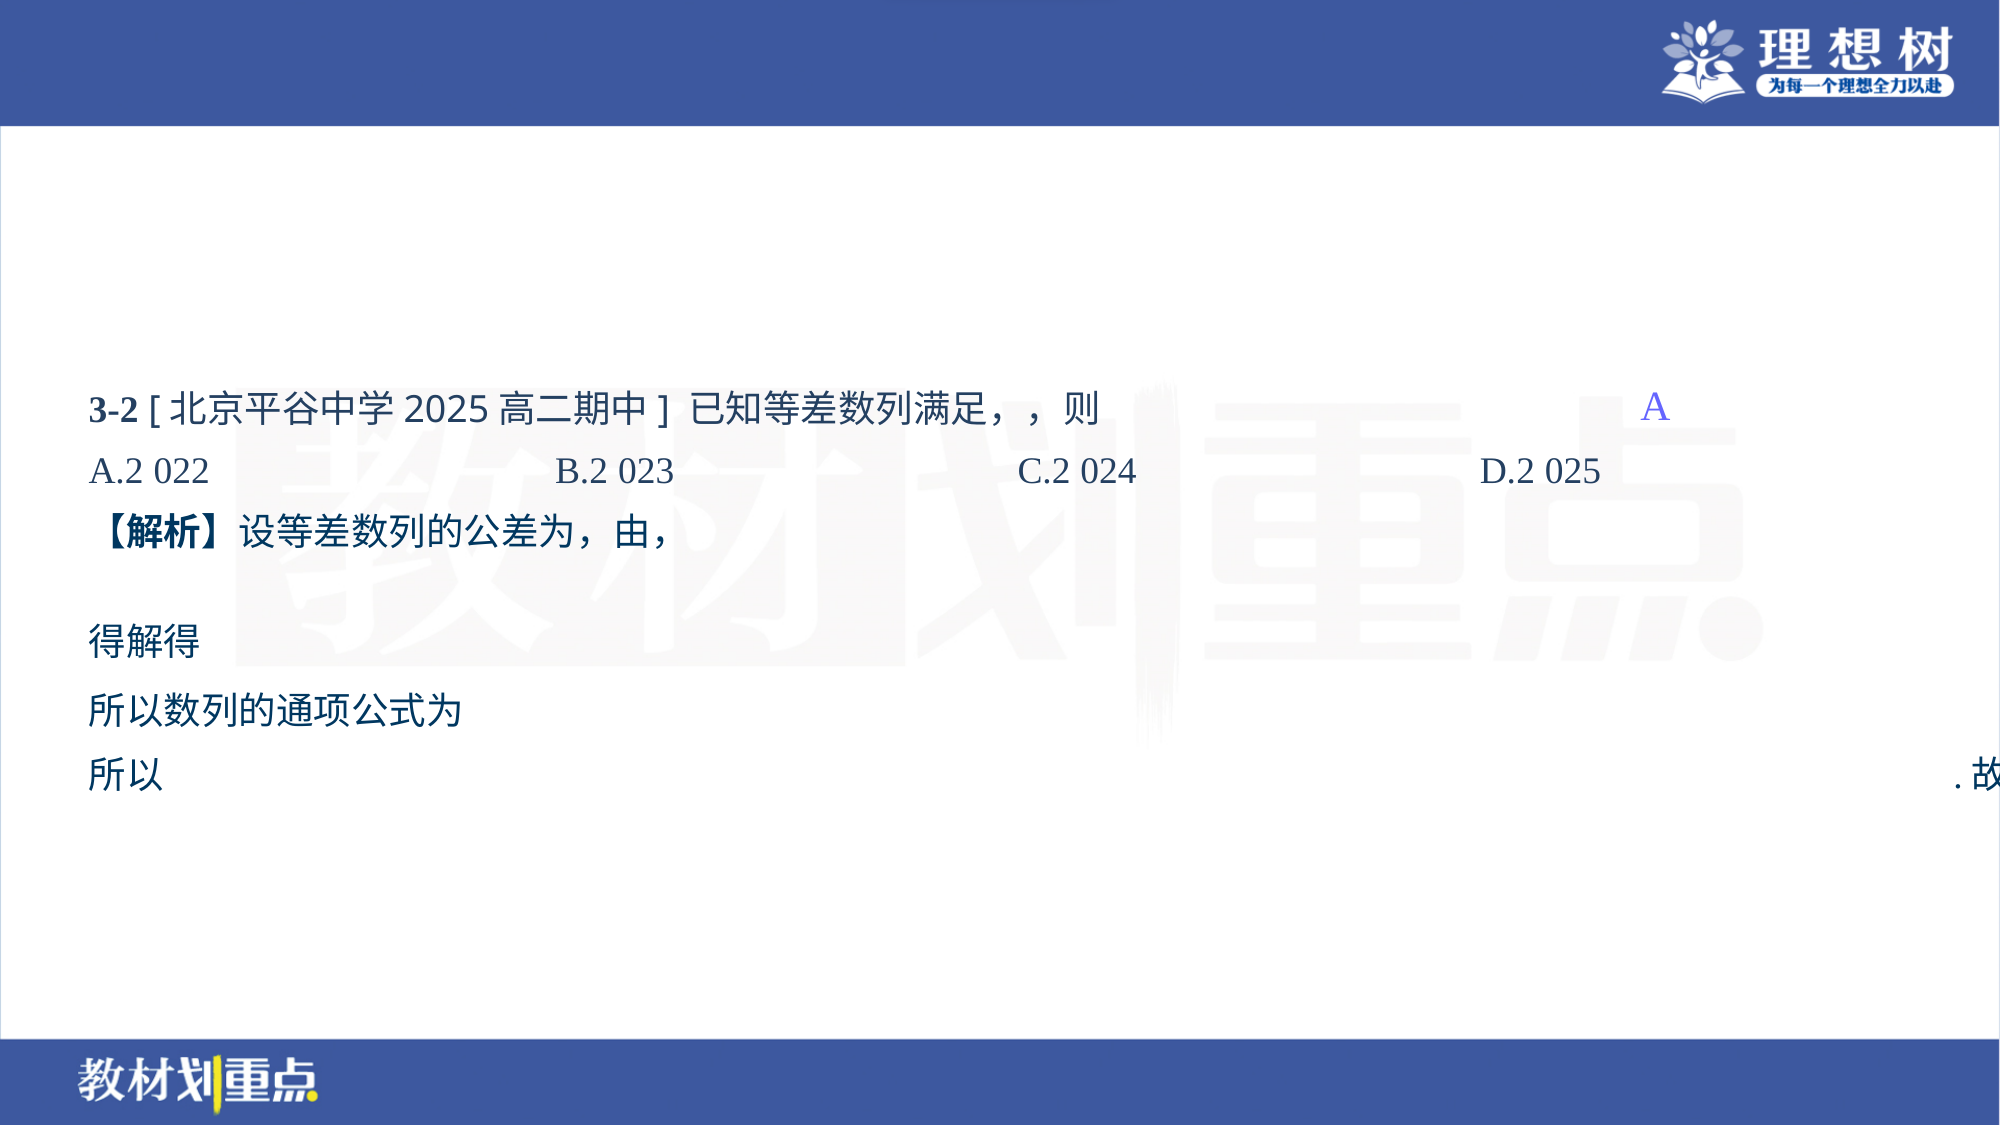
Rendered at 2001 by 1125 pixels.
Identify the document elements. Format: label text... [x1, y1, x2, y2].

text_box A.2 022 B.2 023 C.2 024 D.2 025 [88, 424, 1911, 484]
text_box A [1625, 376, 1686, 424]
picture [0, 0, 2000, 1125]
picture [1977, 776, 1985, 784]
picture [1993, 766, 2000, 778]
